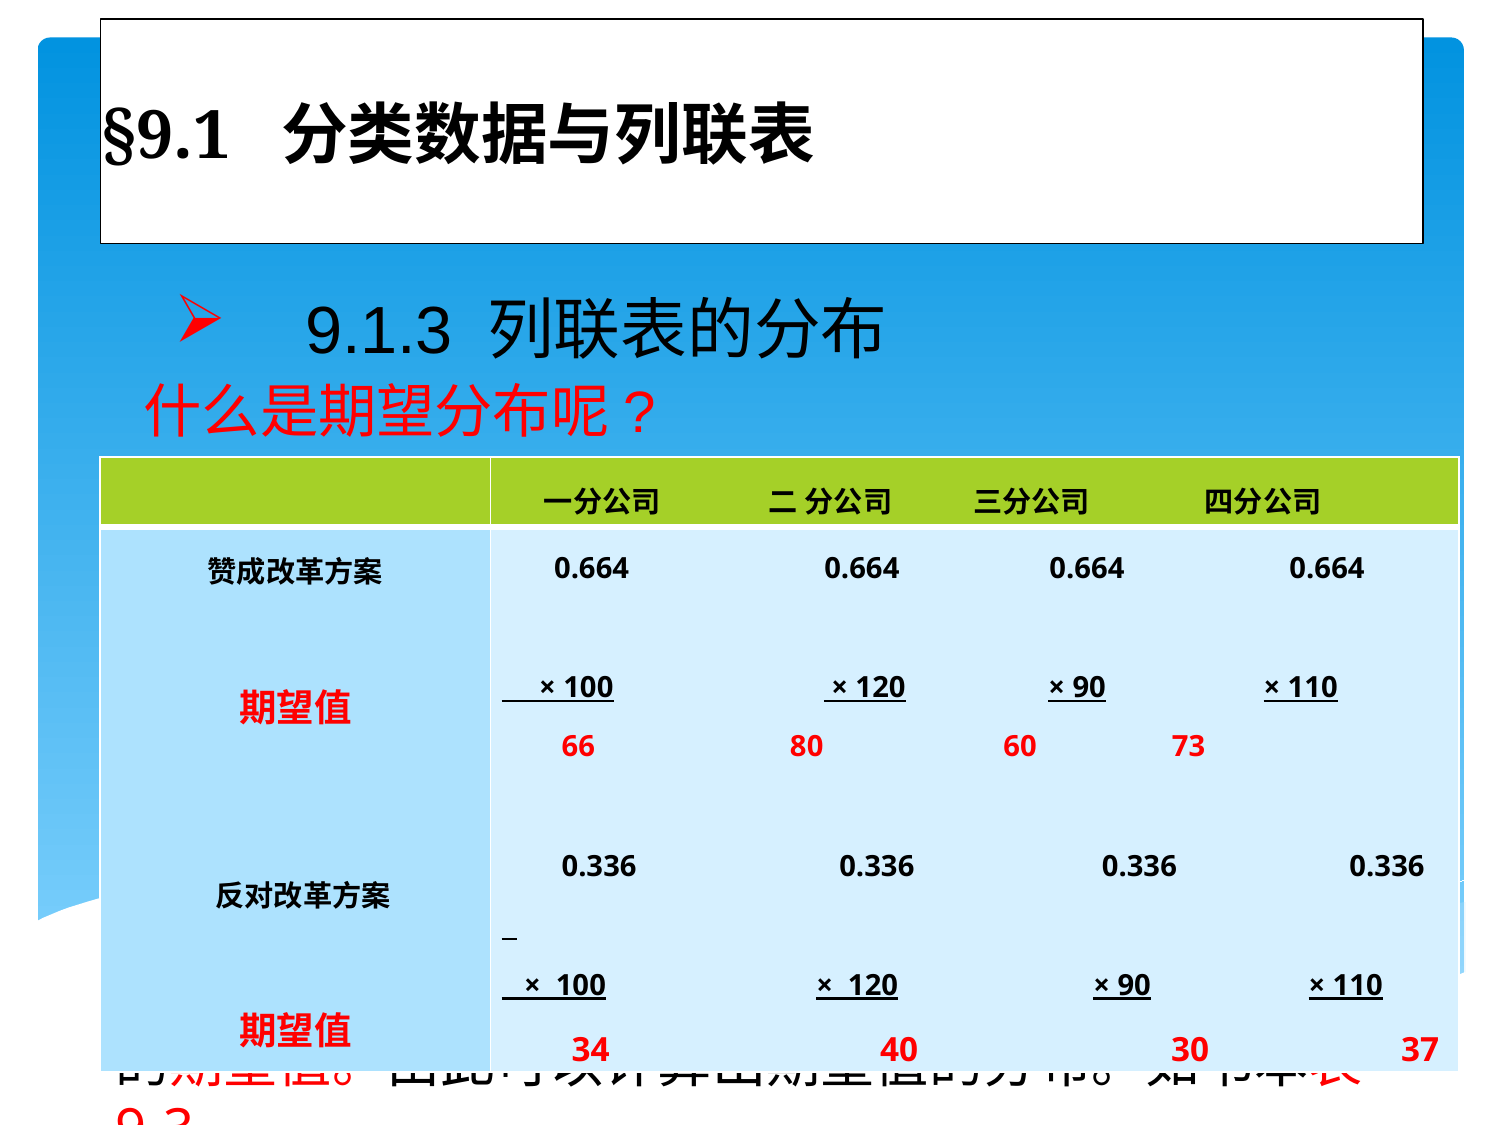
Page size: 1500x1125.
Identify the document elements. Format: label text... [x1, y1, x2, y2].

table_cell 赞成改革方案 期望值 反对改革方案 期望值 [101, 530, 490, 1071]
subtitle 9.1.3 列联表的分布 [159, 278, 1376, 350]
title §9.1 分类数据与列联表 [100, 19, 1424, 244]
table_header 一分公司 二 分公司 三分公司 四分公司 [491, 458, 1458, 524]
table_cell 0.664 0.664 0.664 0.664 × 100 × 120 × 90 × 110 66 80 60 73 0.336 0.336 0.336 0.336 × 100 × 120 × 90 × 110 34 40 30 37 [491, 530, 1458, 1071]
text_box 从逻辑上讲，如果各分公司对这项改革方案的看法相同，那么对第一分公司来说，赞成该方案的人数应当为:0. 664×100 = 66人，第二分公司赞成的人数应当为:0.664×120= 80人，这66人和80人就是本例中的期望值。由此可以计算出期望值的分布。如书本表9-3。 [100, 1073, 1424, 1125]
text_box 什么是期望分布呢? [88, 367, 644, 445]
table_header [101, 458, 490, 524]
text_box 我们已经知道，在全部420个样本中，赞成改革方案的有279人，占总数的66.4%，即从总体上看，有2/3的调查对象对改革方案表示赞同。但我们希望进一步了解各分公司对这项改革方案的看法是否存在着差异。 [88, 445, 1400, 718]
